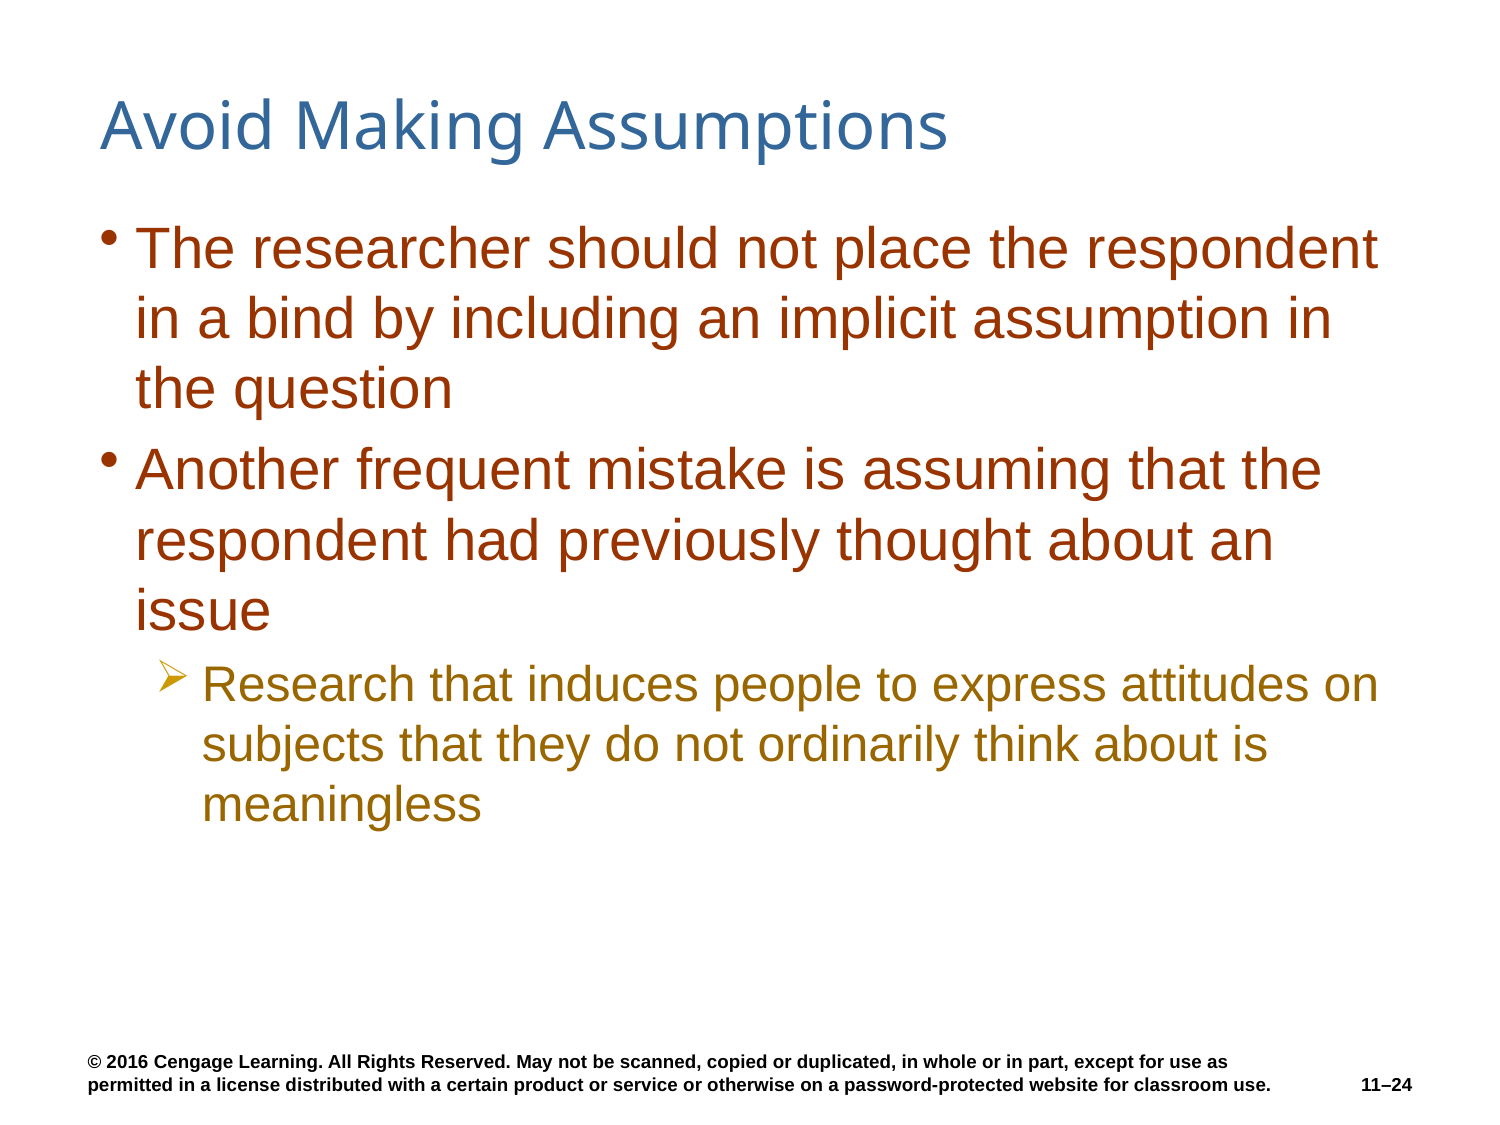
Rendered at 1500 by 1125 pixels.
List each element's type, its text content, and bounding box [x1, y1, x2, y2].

list The researcher should not place the respondent in a bind by including an implicit assumption in the question Another frequent mistake is assuming that the respondent had previously thought about an issue Research that induces people to express attitudes on subjects that they do not ordinarily think about is meaningless [84, 202, 1414, 1013]
slide_number 11–24 [1050, 1042, 1413, 1103]
footer © 2016 Cengage Learning. All Rights Reserved. May not be scanned, copied or duplicated, in whole or in part, except for use as permitted in a license distributed with a certain product or service or otherwise on a password-protected website for classroom use. [87, 1057, 1050, 1103]
title Avoid Making Assumptions [85, 75, 1411, 171]
